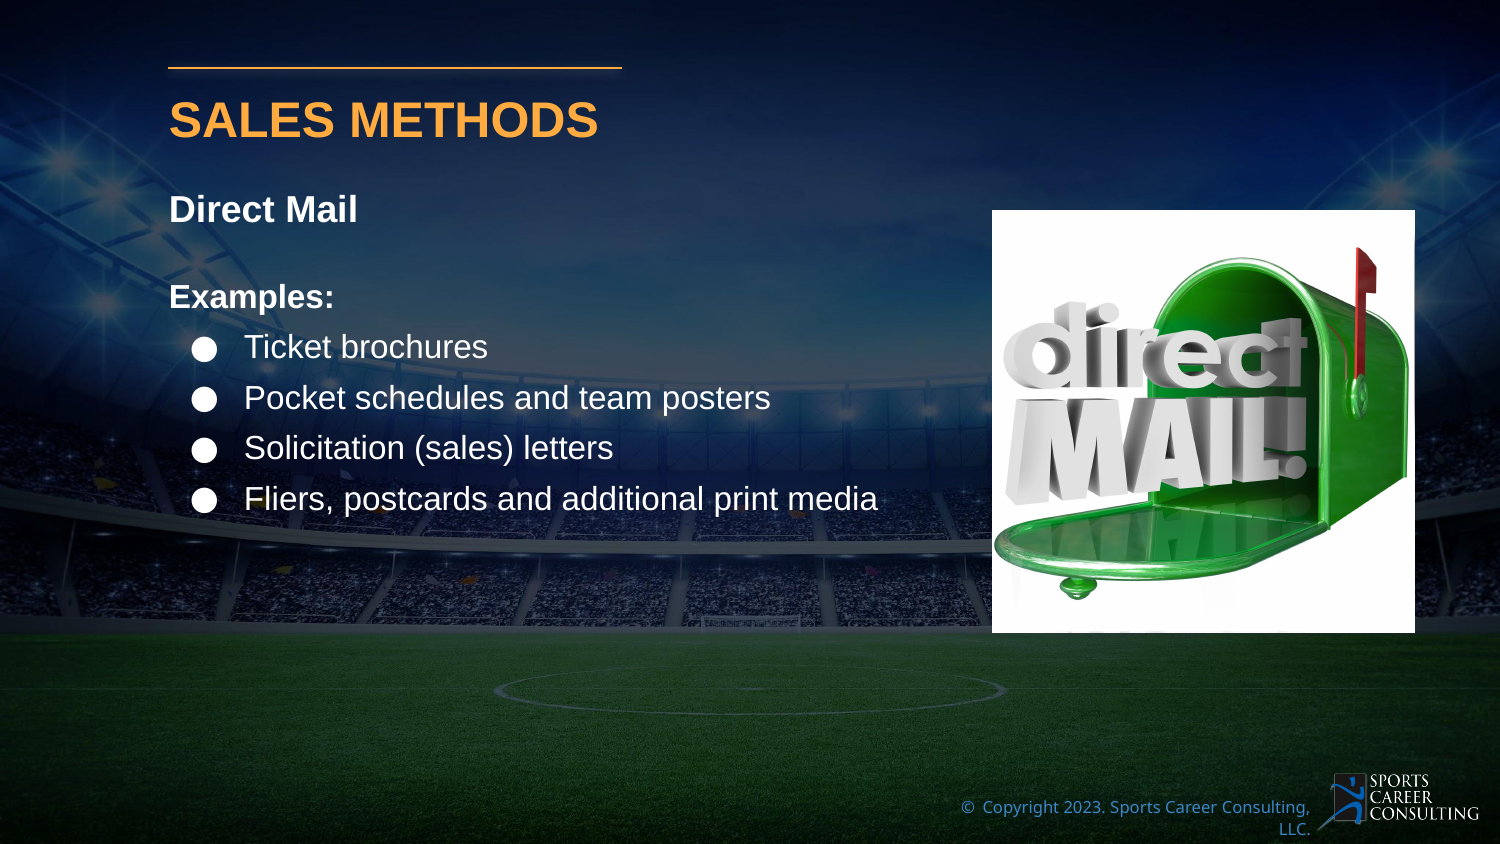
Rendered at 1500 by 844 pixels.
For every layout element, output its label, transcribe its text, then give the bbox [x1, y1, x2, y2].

title SALES METHODS [153, 72, 1095, 228]
picture [0, 0, 1500, 844]
text_box © Copyright 2023. Sports Career Consulting, LLC. [914, 769, 1326, 844]
list Direct Mail Examples: Ticket brochures Pocket schedules and team posters Solicitation (sales) letters Fliers, postcards and additional print media [153, 170, 899, 725]
